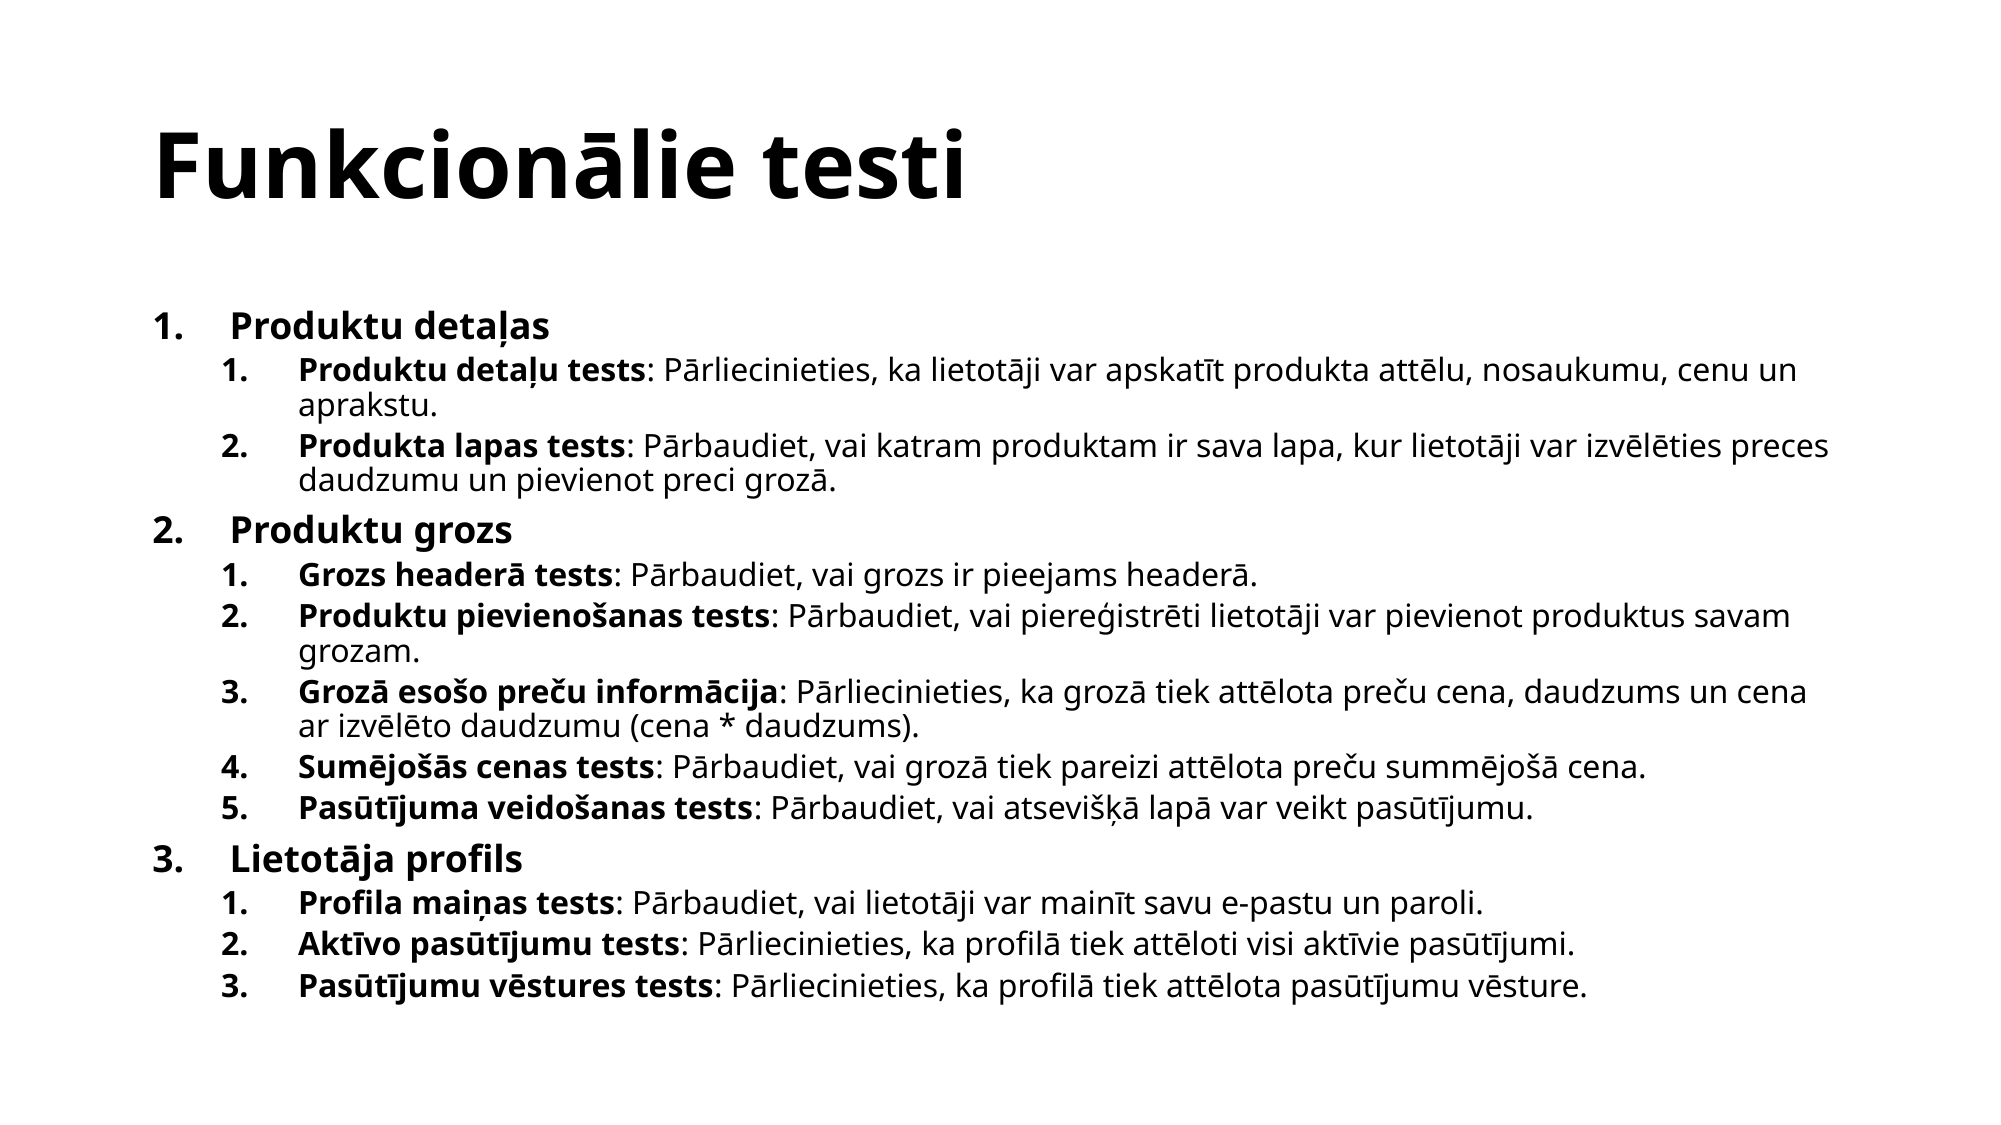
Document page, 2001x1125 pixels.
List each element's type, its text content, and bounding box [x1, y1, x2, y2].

list Produktu detaļas Produktu detaļu tests: Pārliecinieties, ka lietotāji var apskatīt produkta attēlu, nosaukumu, cenu un aprakstu. Produkta lapas tests: Pārbaudiet, vai katram produktam ir sava lapa, kur lietotāji var izvēlēties preces daudzumu un pievienot preci grozā. Produktu grozs Grozs headerā tests: Pārbaudiet, vai grozs ir pieejams headerā. Produktu pievienošanas tests: Pārbaudiet, vai piereģistrēti lietotāji var pievienot produktus savam grozam. Grozā esošo preču informācija: Pārliecinieties, ka grozā tiek attēlota preču cena, daudzums un cena ar izvēlēto daudzumu (cena * daudzums). Sumējošās cenas tests: Pārbaudiet, vai grozā tiek pareizi attēlota preču summējošā cena. Pasūtījuma veidošanas tests: Pārbaudiet, vai atsevišķā lapā var veikt pasūtījumu. Lietotāja profils Profila maiņas tests: Pārbaudiet, vai lietotāji var mainīt savu e-pastu un paroli. Aktīvo pasūtījumu tests: Pārliecinieties, ka profilā tiek attēloti visi aktīvie pasūtījumi. Pasūtījumu vēstures tests: Pārliecinieties, ka profilā tiek attēlota pasūtījumu vēsture. [137, 299, 1863, 1014]
title Funkcionālie testi [137, 59, 1863, 278]
